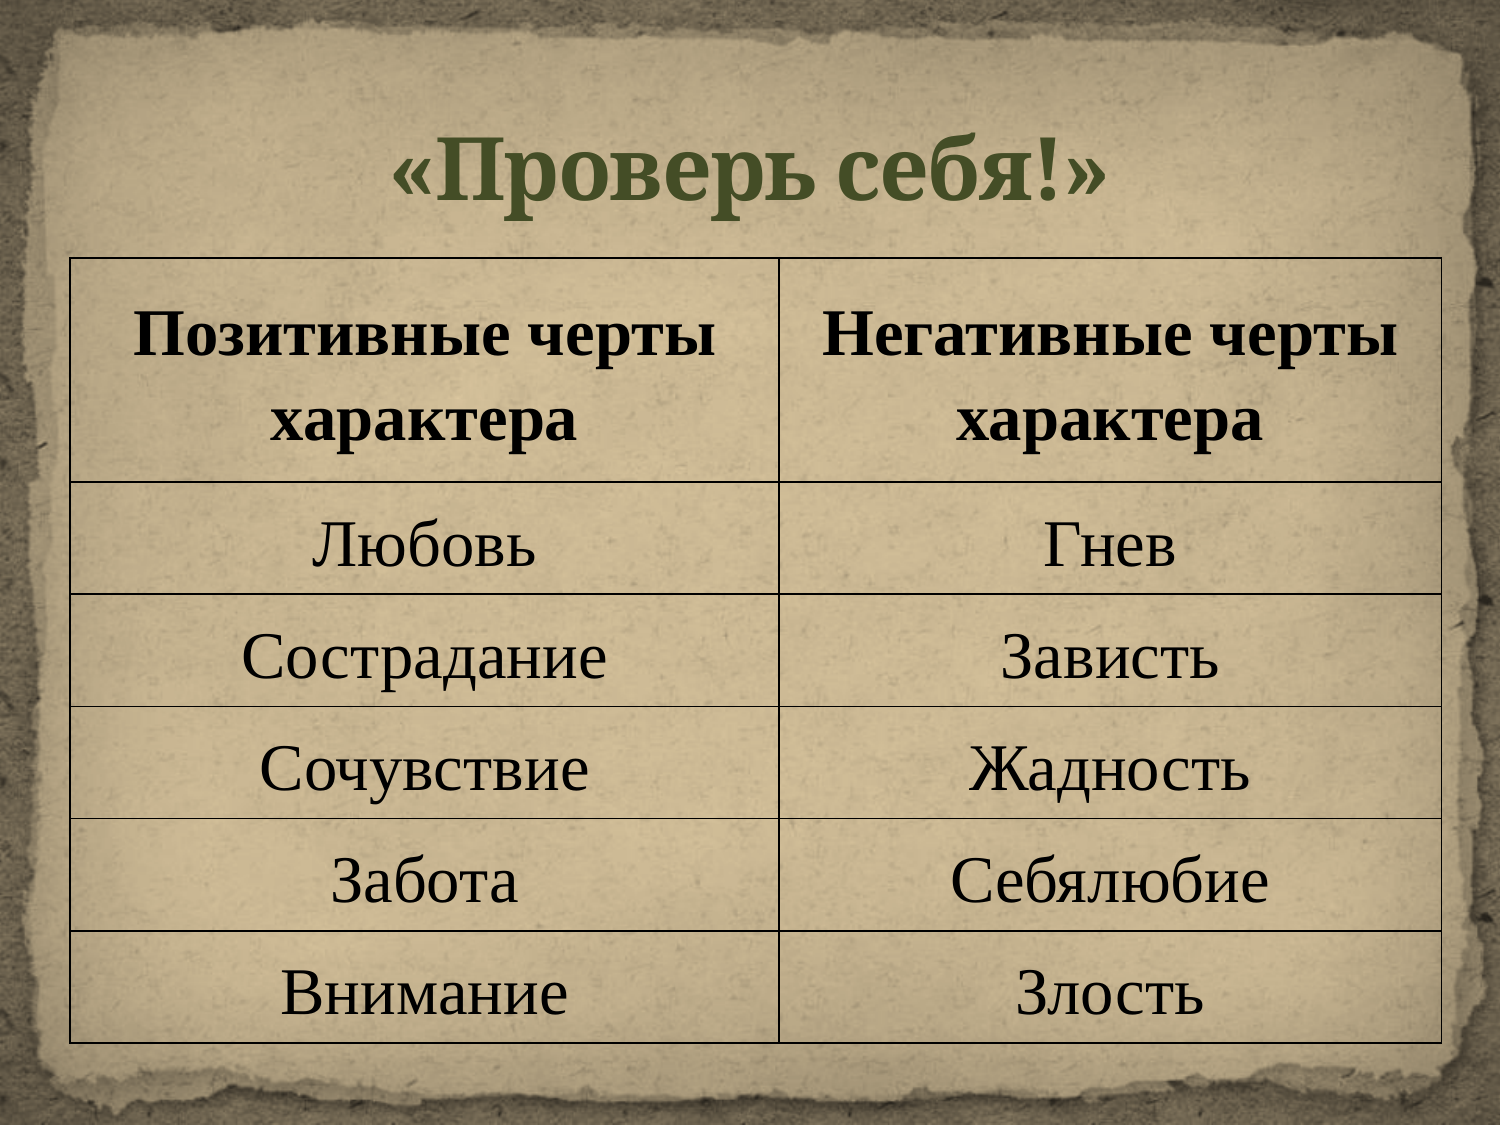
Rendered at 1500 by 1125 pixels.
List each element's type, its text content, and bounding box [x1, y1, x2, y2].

table_cell Зависть [780, 595, 1441, 706]
table_cell Внимание [71, 932, 778, 1042]
table_cell Сострадание [71, 595, 778, 706]
table_cell Любовь [71, 483, 778, 593]
table_cell Злость [780, 932, 1441, 1042]
table_cell Сочувствие [71, 707, 778, 818]
table_cell Забота [71, 819, 778, 930]
table_cell Себялюбие [780, 819, 1441, 930]
table_header Негативные черты характера [780, 259, 1441, 481]
table_cell Гнев [780, 483, 1441, 593]
table_cell Жадность [780, 707, 1441, 818]
table_header Позитивные черты характера [71, 259, 778, 481]
title «Проверь себя!» [74, 24, 1425, 225]
